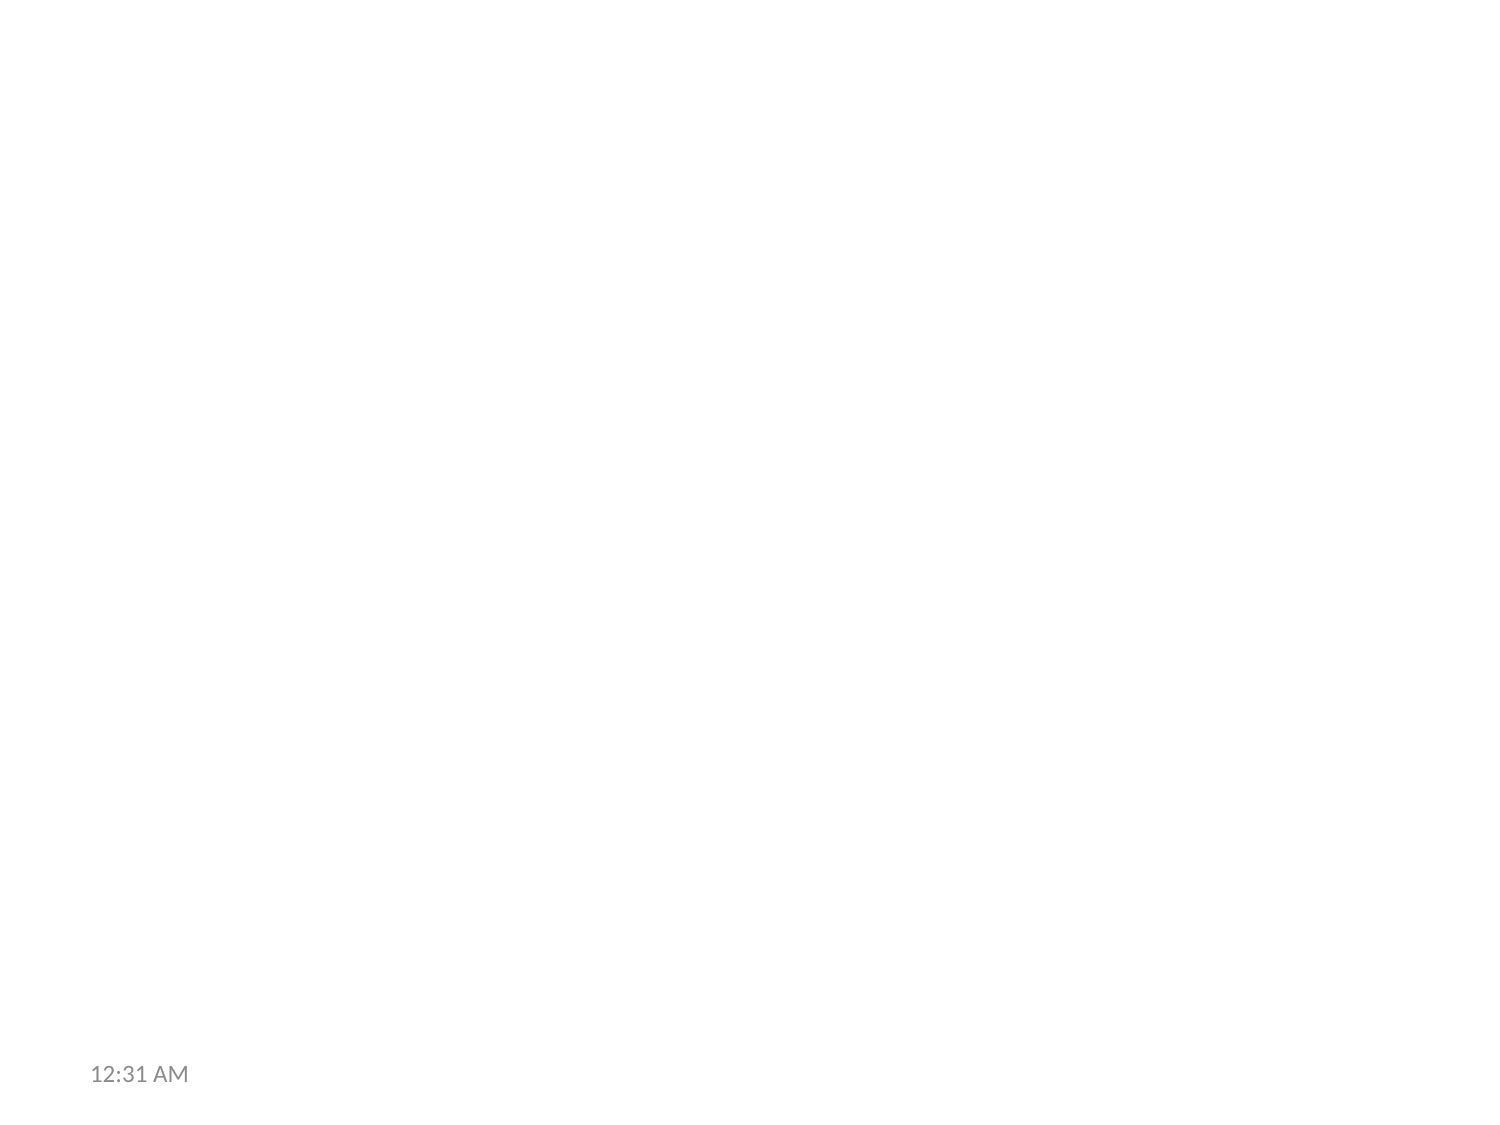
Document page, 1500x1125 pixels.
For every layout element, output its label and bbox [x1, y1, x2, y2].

slide_number [75, 1042, 425, 1103]
